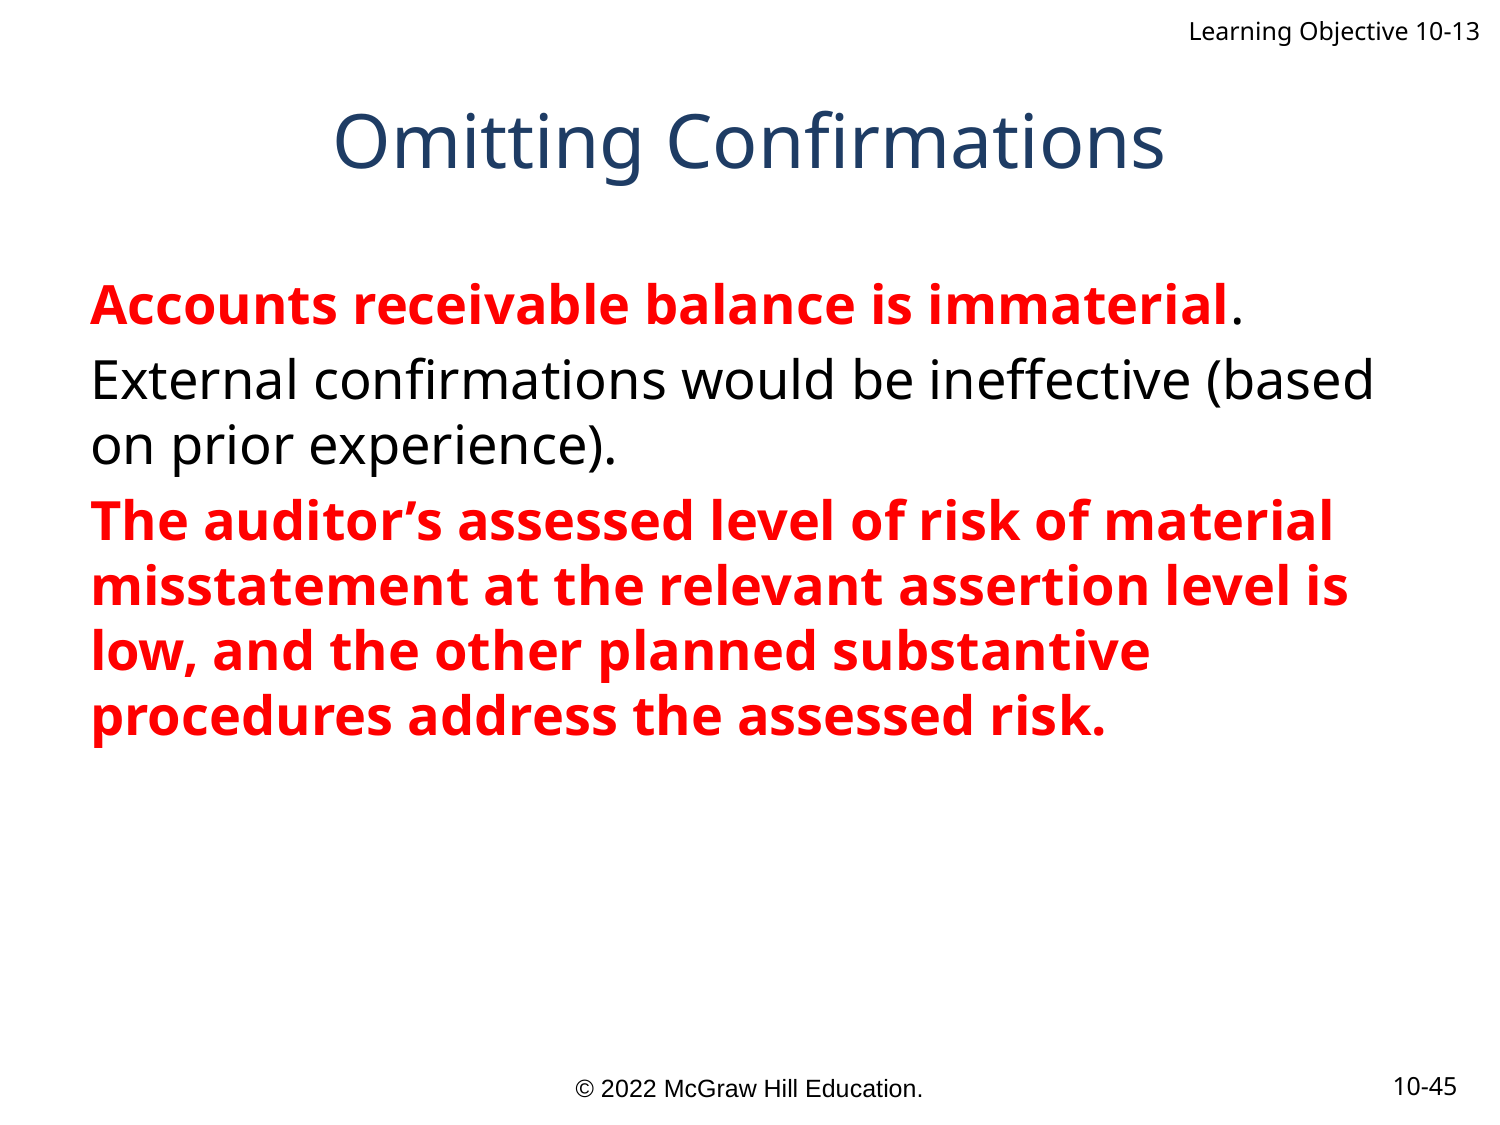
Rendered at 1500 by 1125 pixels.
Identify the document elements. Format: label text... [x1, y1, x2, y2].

list Learning Objective 10-13 [908, 1, 1496, 60]
list Accounts receivable balance is immaterial. External confirmations would be ineffective (based on prior experience). The auditor’s assessed level of risk of material misstatement at the relevant assertion level is low, and the other planned substantive procedures address the assessed risk. [75, 262, 1425, 1050]
title Omitting Confirmations [75, 45, 1425, 233]
